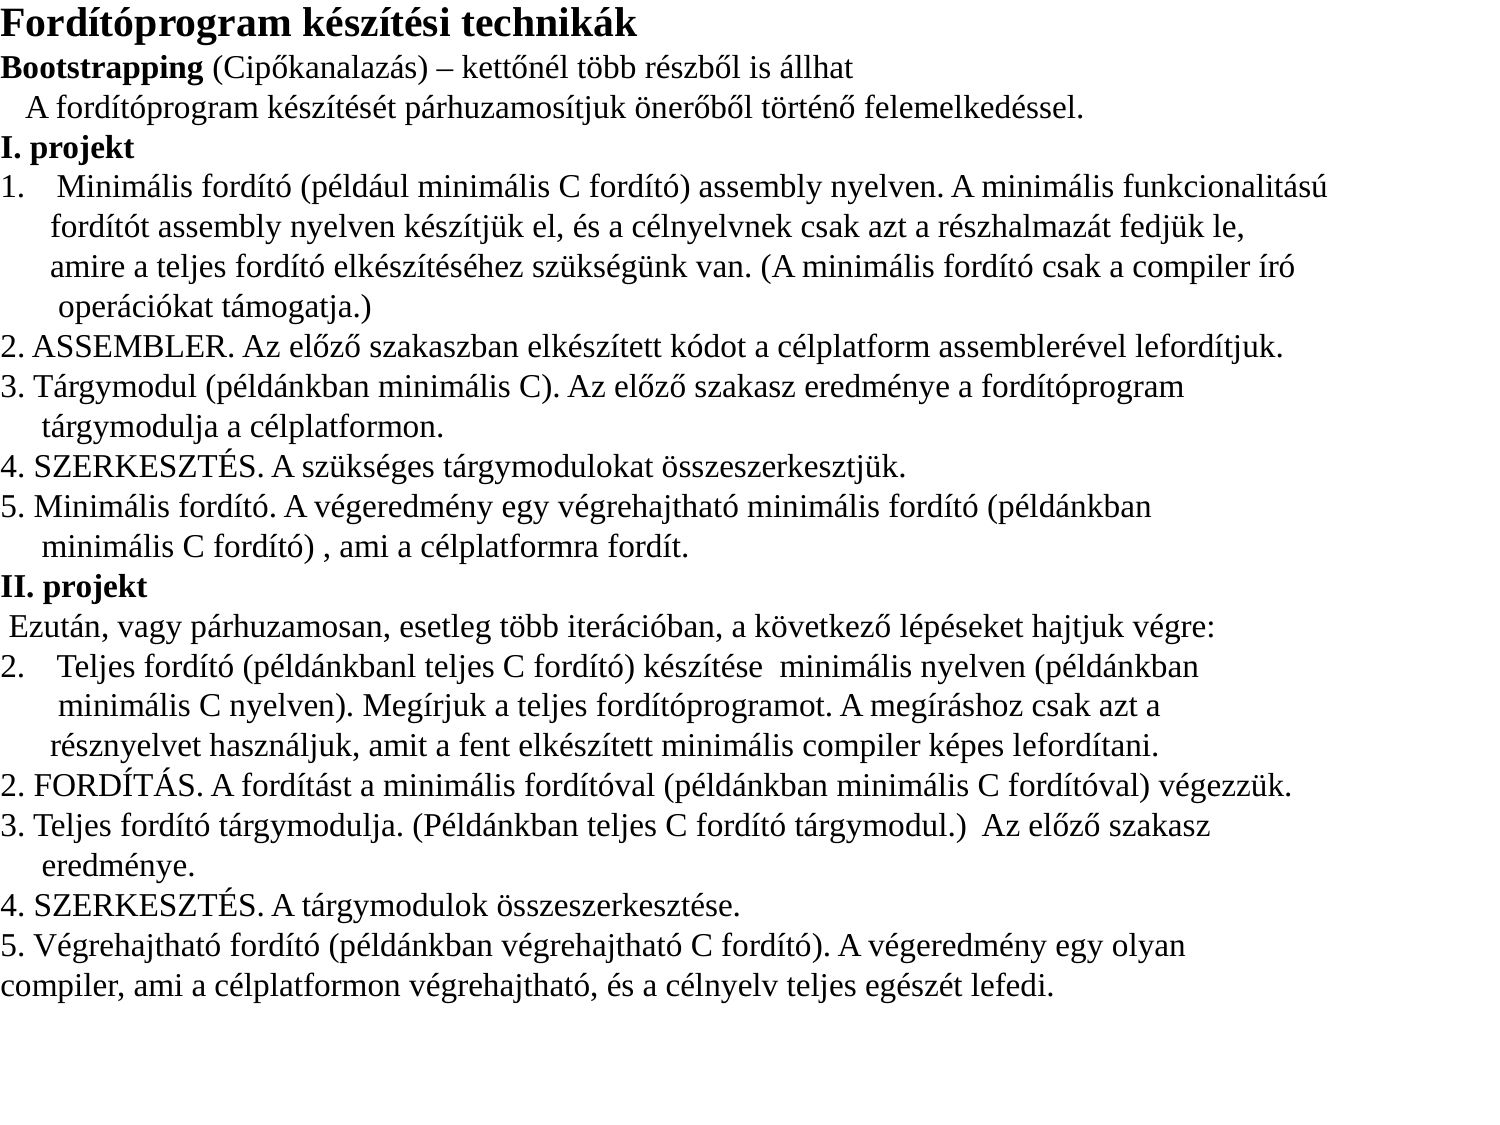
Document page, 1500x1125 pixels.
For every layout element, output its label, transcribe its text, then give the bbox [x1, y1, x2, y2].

text_box Fordítóprogram készítési technikák Bootstrapping (Cipőkanalazás) – kettőnél több részből is állhat A fordítóprogram készítését párhuzamosítjuk önerőből történő felemelkedéssel. I. projekt Minimális fordító (például minimális C fordító) assembly nyelven. A minimális funkcionalitású fordítót assembly nyelven készítjük el, és a célnyelvnek csak azt a részhalmazát fedjük le, amire a teljes fordító elkészítéséhez szükségünk van. (A minimális fordító csak a compiler író operációkat támogatja.) 2. ASSEMBLER. Az előző szakaszban elkészített kódot a célplatform assemblerével lefordítjuk. 3. Tárgymodul (példánkban minimális C). Az előző szakasz eredménye a fordítóprogram tárgymodulja a célplatformon. 4. SZERKESZTÉS. A szükséges tárgymodulokat összeszerkesztjük. 5. Minimális fordító. A végeredmény egy végrehajtható minimális fordító (példánkban minimális C fordító) , ami a célplatformra fordít. II. projekt Ezután, vagy párhuzamosan, esetleg több iterációban, a következő lépéseket hajtjuk végre: Teljes fordító (példánkbanl teljes C fordító) készítése minimális nyelven (példánkban minimális C nyelven). Megírjuk a teljes fordítóprogramot. A megíráshoz csak azt a résznyelvet használjuk, amit a fent elkészített minimális compiler képes lefordítani. 2. FORDÍTÁS. A fordítást a minimális fordítóval (példánkban minimális C fordítóval) végezzük. 3. Teljes fordító tárgymodulja. (Példánkban teljes C fordító tárgymodul.) Az előző szakasz eredménye. 4. SZERKESZTÉS. A tárgymodulok összeszerkesztése. 5. Végrehajtható fordító (példánkban végrehajtható C fordító). A végeredmény egy olyan compiler, ami a célplatformon végrehajtható, és a célnyelv teljes egészét lefedi. [0, 0, 1354, 1011]
